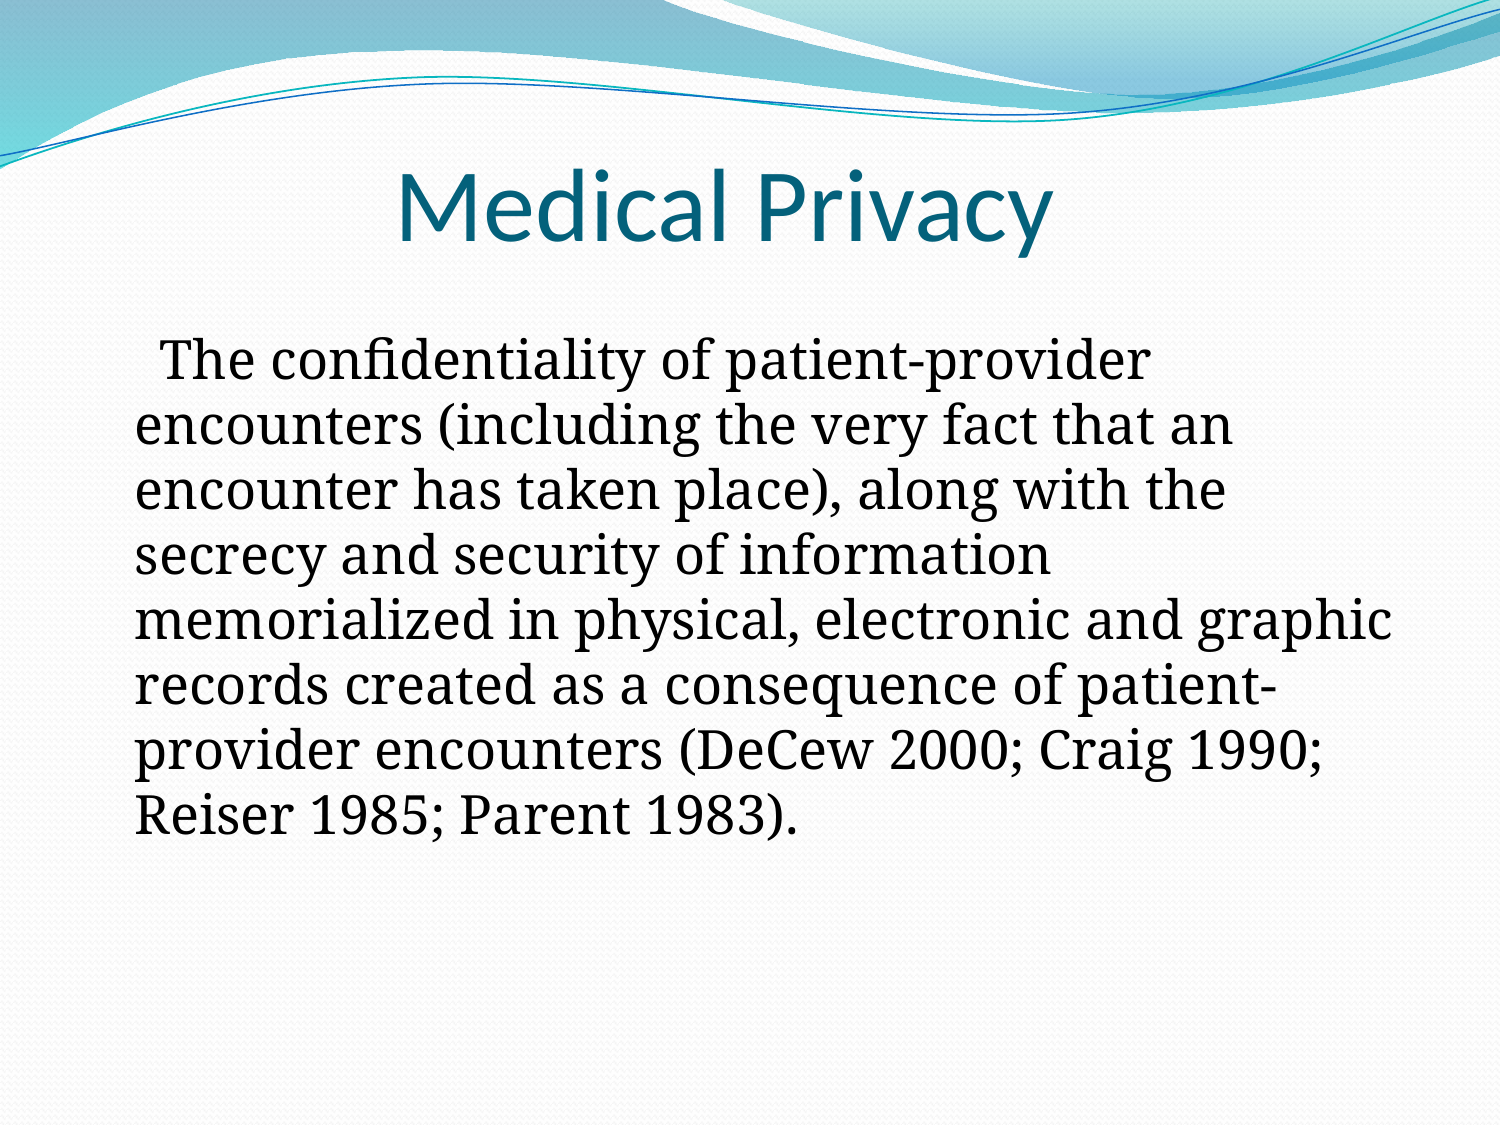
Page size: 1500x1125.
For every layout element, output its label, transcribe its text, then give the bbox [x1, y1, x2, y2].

list The confidentiality of patient-provider encounters (including the very fact that an encounter has taken place), along with the secrecy and security of information memorialized in physical, electronic and graphic records created as a consequence of patient-provider encounters (DeCew 2000; Craig 1990; Reiser 1985; Parent 1983). [75, 317, 1425, 1038]
title Medical Privacy [112, 75, 1463, 263]
